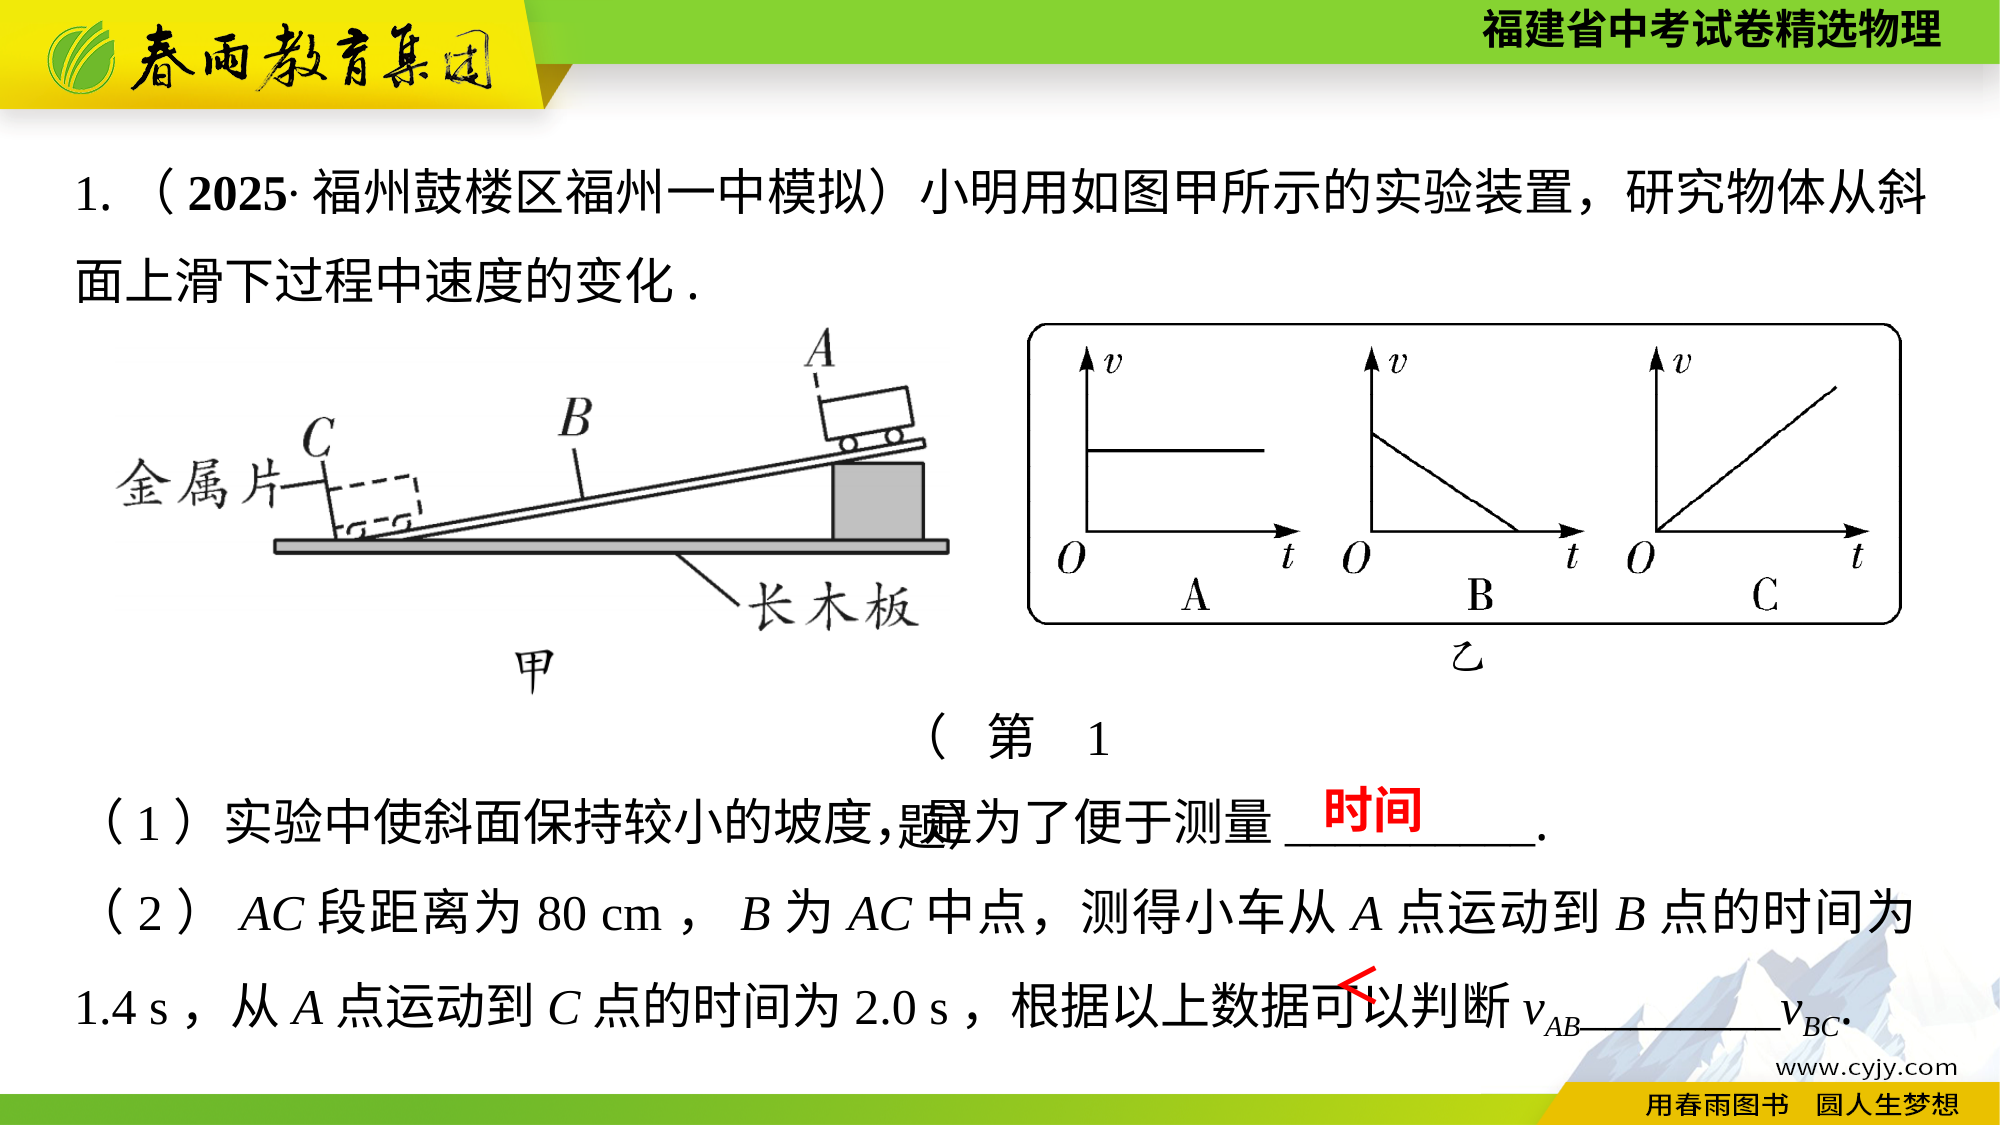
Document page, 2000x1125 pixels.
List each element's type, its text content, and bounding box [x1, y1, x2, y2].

text_box ＜ [1317, 947, 1398, 1023]
text_box （第1题） [883, 667, 1138, 773]
list 1.（2025∙福州鼓楼区福州一中模拟）小明用如图甲所示的实验装置，研究物体从斜面上滑下过程中速度的变化. （1）实验中使斜面保持较小的坡度，是为了便于测量__________. （2）AC段距离为80 cm，B为AC中点，测得小车从A点运动到B点的时间为1.4 s，从A点运动到C点的时间为2.0 s，根据以上数据可以判断vAB________vBC. [59, 122, 1944, 1047]
picture [0, 0, 2000, 1125]
text_box 时间 [1308, 741, 1489, 846]
